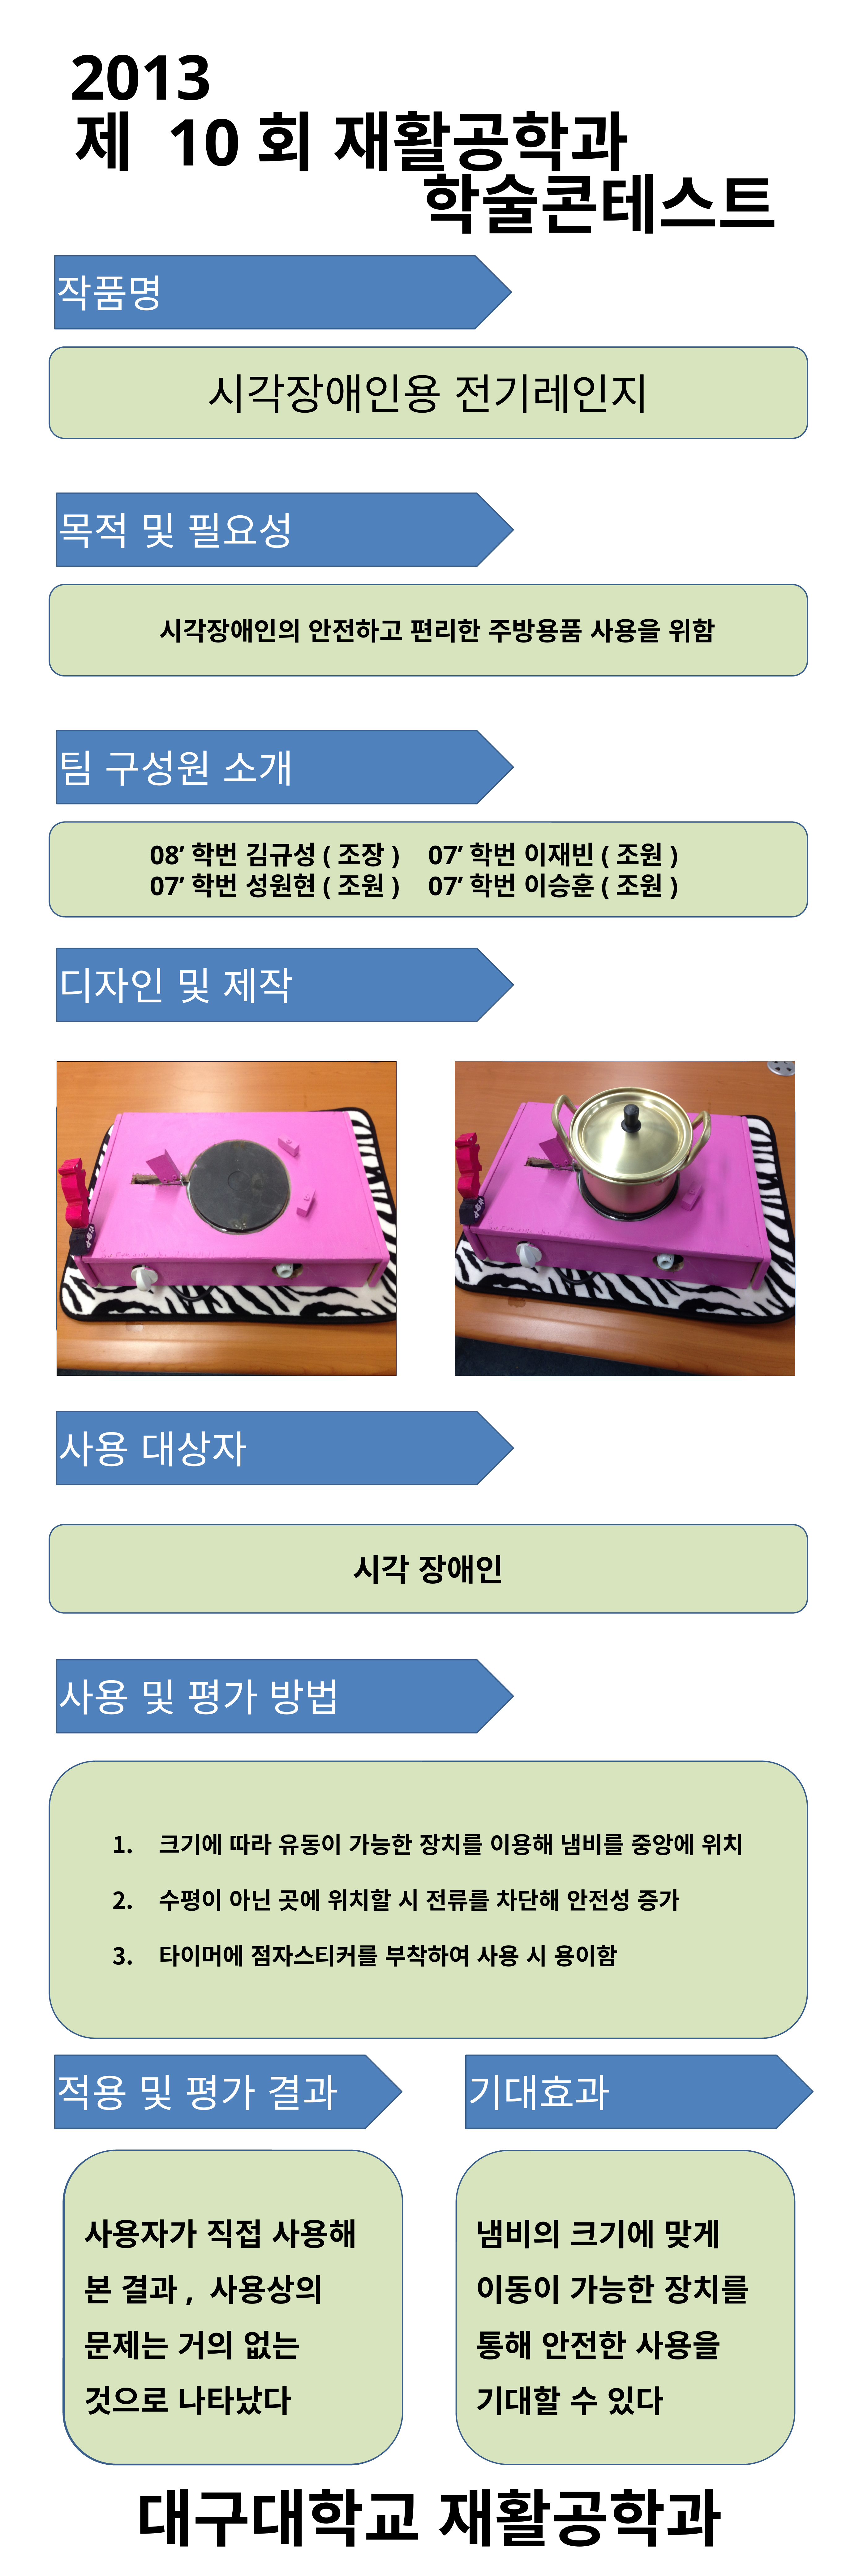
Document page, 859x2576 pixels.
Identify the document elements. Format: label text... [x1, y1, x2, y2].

text_box 사용자가 직접 사용해 본 결과, 사용상의 문제는 거의 없는 것으로 나타났다 [62, 2163, 360, 2466]
text_box 팀 구성원 소개 [56, 730, 514, 805]
text_box 목적 및 필요성 [56, 492, 514, 567]
picture [455, 1061, 795, 1376]
text_box 사용 및 평가 방법 [56, 1659, 514, 1734]
text_box 디자인 및 제작 [56, 947, 514, 1022]
picture [56, 1061, 397, 1376]
text_box 시각 장애인 [49, 1524, 808, 1614]
text_box 2013 [50, 22, 277, 99]
text_box 사용 대상자 [56, 1411, 514, 1485]
text_box 냄비의 크기에 맞게 이동이 가능한 장치를 통해 안전한 사용을 기대할 수 있다 [455, 2150, 796, 2465]
text_box 제 10회 재활공학과 학술콘테스트 [0, 99, 859, 243]
text_box 08’학번 김규성(조장) 07’학번 이재빈(조원) 07’학번 성원현(조원) 07’학번 이승훈(조원) [49, 821, 808, 918]
text_box 적용 및 평가 결과 [54, 2054, 403, 2129]
text_box 시각장애인용 전기레인지 [49, 346, 808, 439]
text_box 작품명 [54, 255, 512, 330]
text_box 크기에 따라 유동이 가능한 장치를 이용해 냄비를 중앙에 위치 수평이 아닌 곳에 위치할 시 전류를 차단해 안전성 증가 타이머에 점자스티커를 부착하여 사용 시 용이함 [49, 1760, 808, 2039]
text_box 사용자가 직접 사용해 본 결과, 사용상의 문제는 거의 없는 것으로 나타났다 [63, 2149, 403, 2465]
text_box 시각장애인의 안전하고 편리한 주방용품 사용을 위함 [49, 584, 808, 677]
text_box 대구대학교 재활공학과 [0, 2477, 859, 2556]
text_box 기대효과 [465, 2054, 814, 2129]
